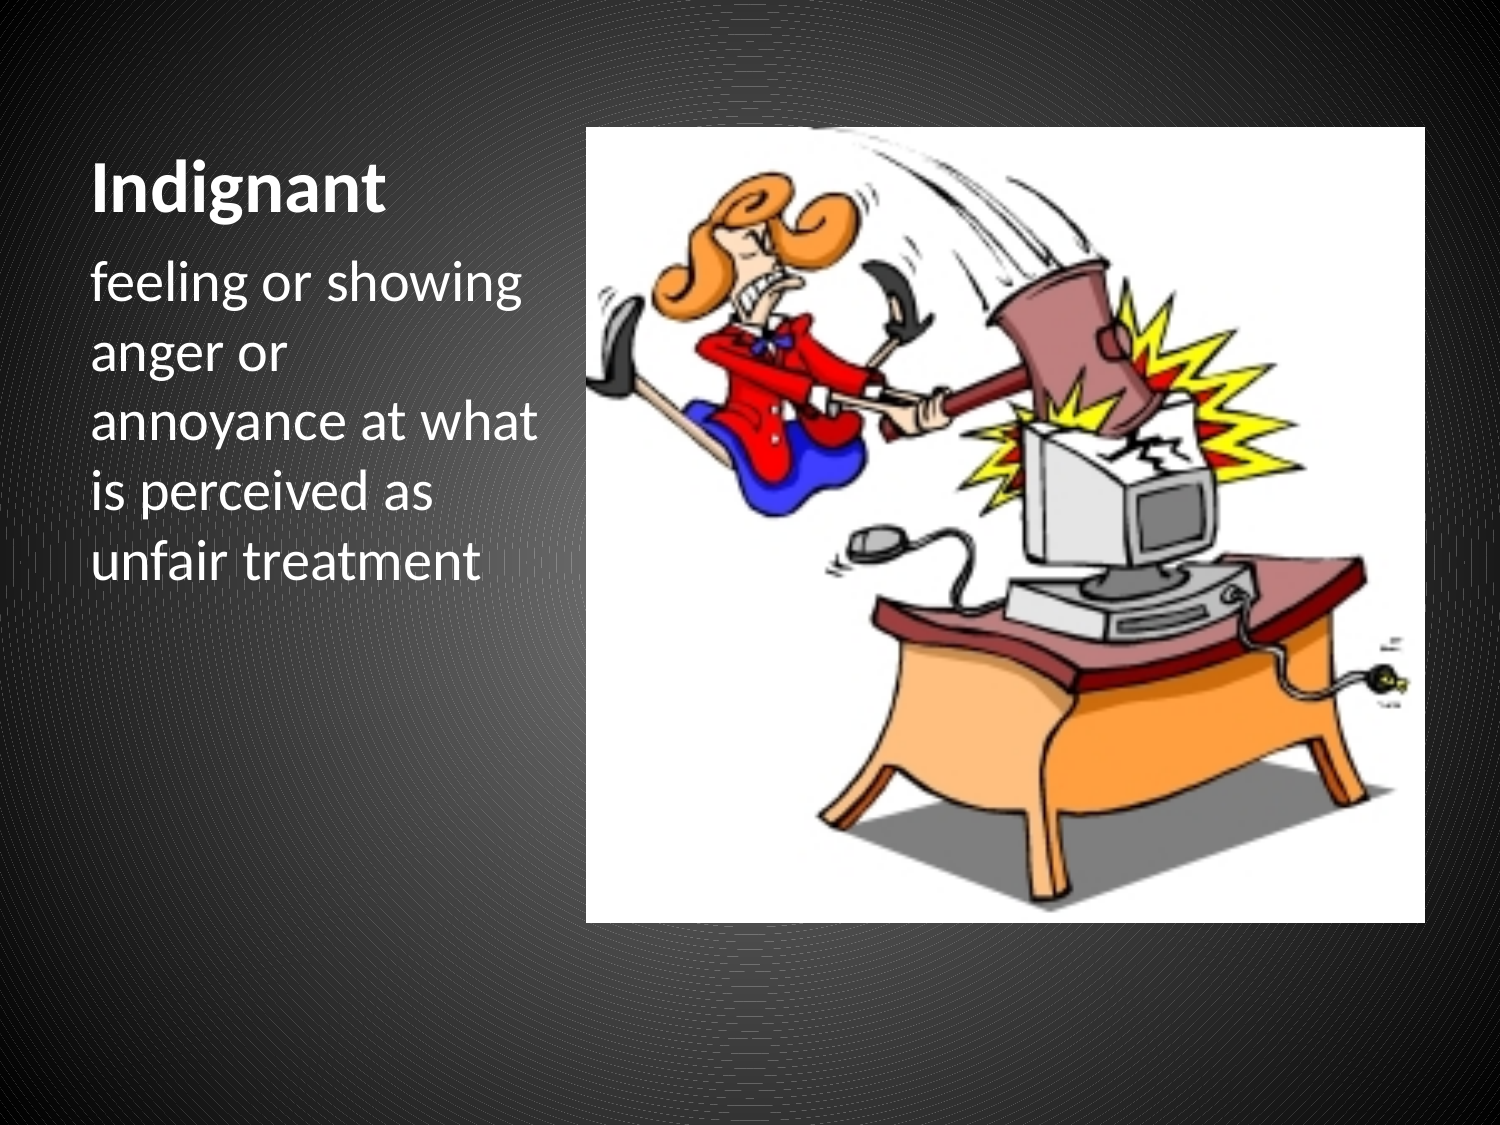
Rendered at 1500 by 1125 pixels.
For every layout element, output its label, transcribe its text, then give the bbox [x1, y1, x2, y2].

title Indignant [75, 44, 569, 235]
list feeling or showing anger or annoyance at what is perceived as unfair treatment [75, 235, 569, 1005]
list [586, 44, 1426, 1006]
